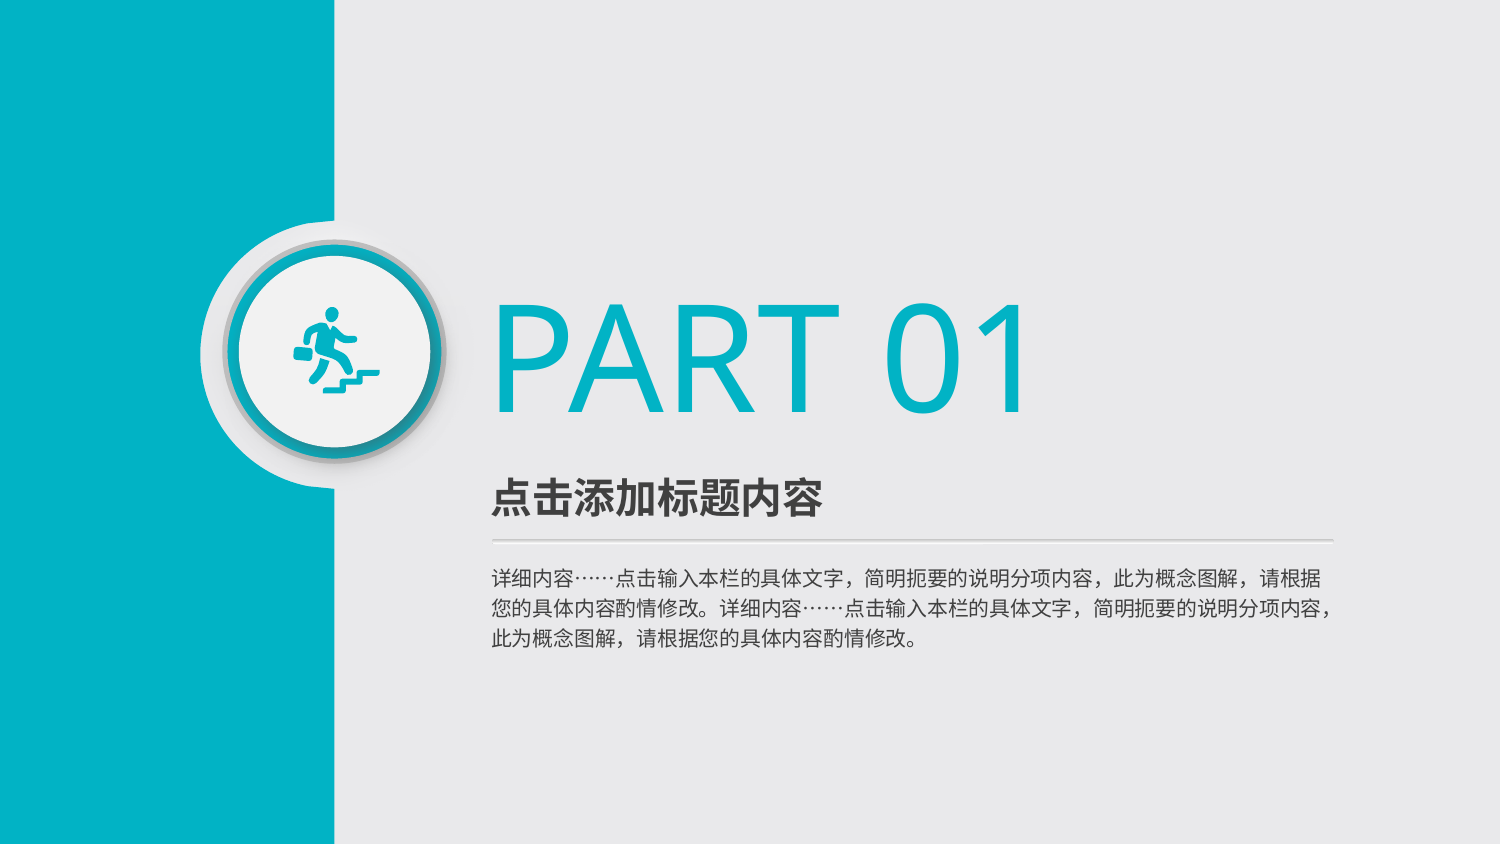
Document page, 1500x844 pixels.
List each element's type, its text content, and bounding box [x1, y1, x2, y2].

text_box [293, 306, 380, 394]
text_box PART 01 [482, 257, 1066, 449]
text_box [491, 537, 1335, 546]
text_box 详细内容……点击输入本栏的具体文字，简明扼要的说明分项内容，此为概念图解，请根据您的具体内容酌情修改。详细内容……点击输入本栏的具体文字，简明扼要的说明分项内容，此为概念图解，请根据您的具体内容酌情修改。 [480, 554, 1334, 656]
text_box [0, 0, 336, 844]
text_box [187, 204, 482, 499]
text_box 点击添加标题内容 [475, 464, 884, 530]
